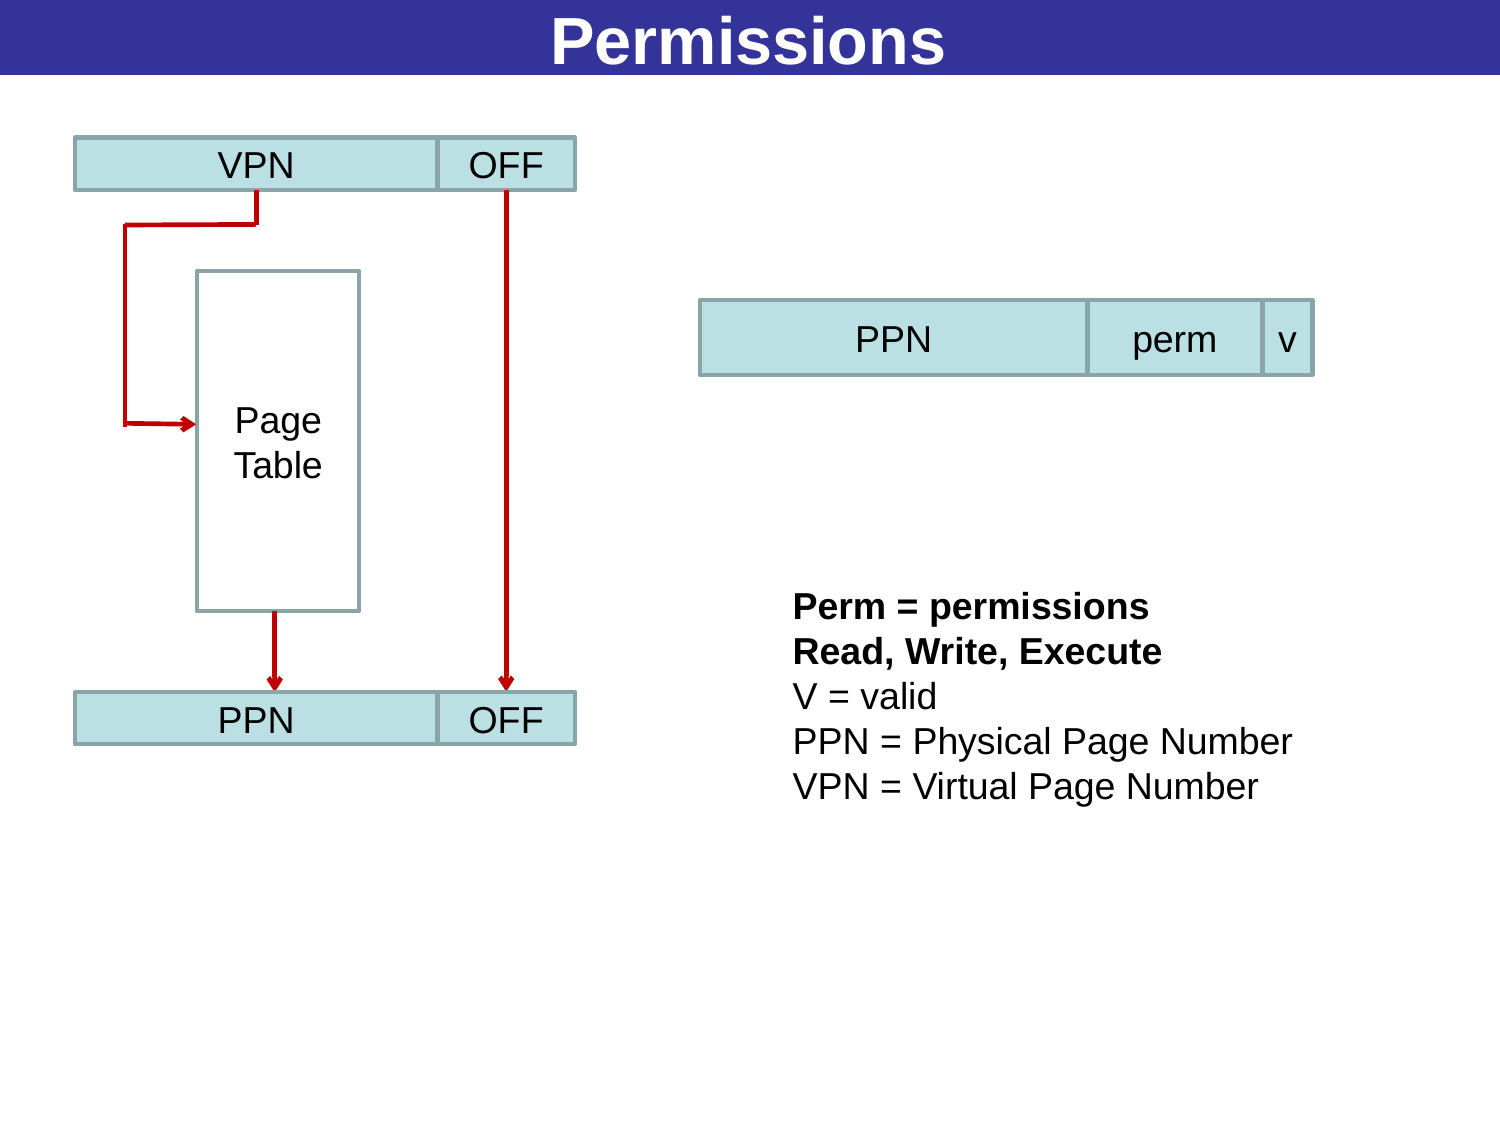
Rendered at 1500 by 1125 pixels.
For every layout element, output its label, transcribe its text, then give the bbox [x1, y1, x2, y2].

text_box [74, 137, 576, 745]
text_box perm [1085, 298, 1260, 377]
text_box v [1260, 298, 1315, 377]
text_box PPN [698, 298, 1085, 377]
title Permissions [0, 0, 1500, 75]
text_box Perm = permissions Read, Write, Execute V = valid PPN = Physical Page Number VPN = Virtual Page Number [777, 574, 1309, 815]
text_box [124, 189, 257, 427]
